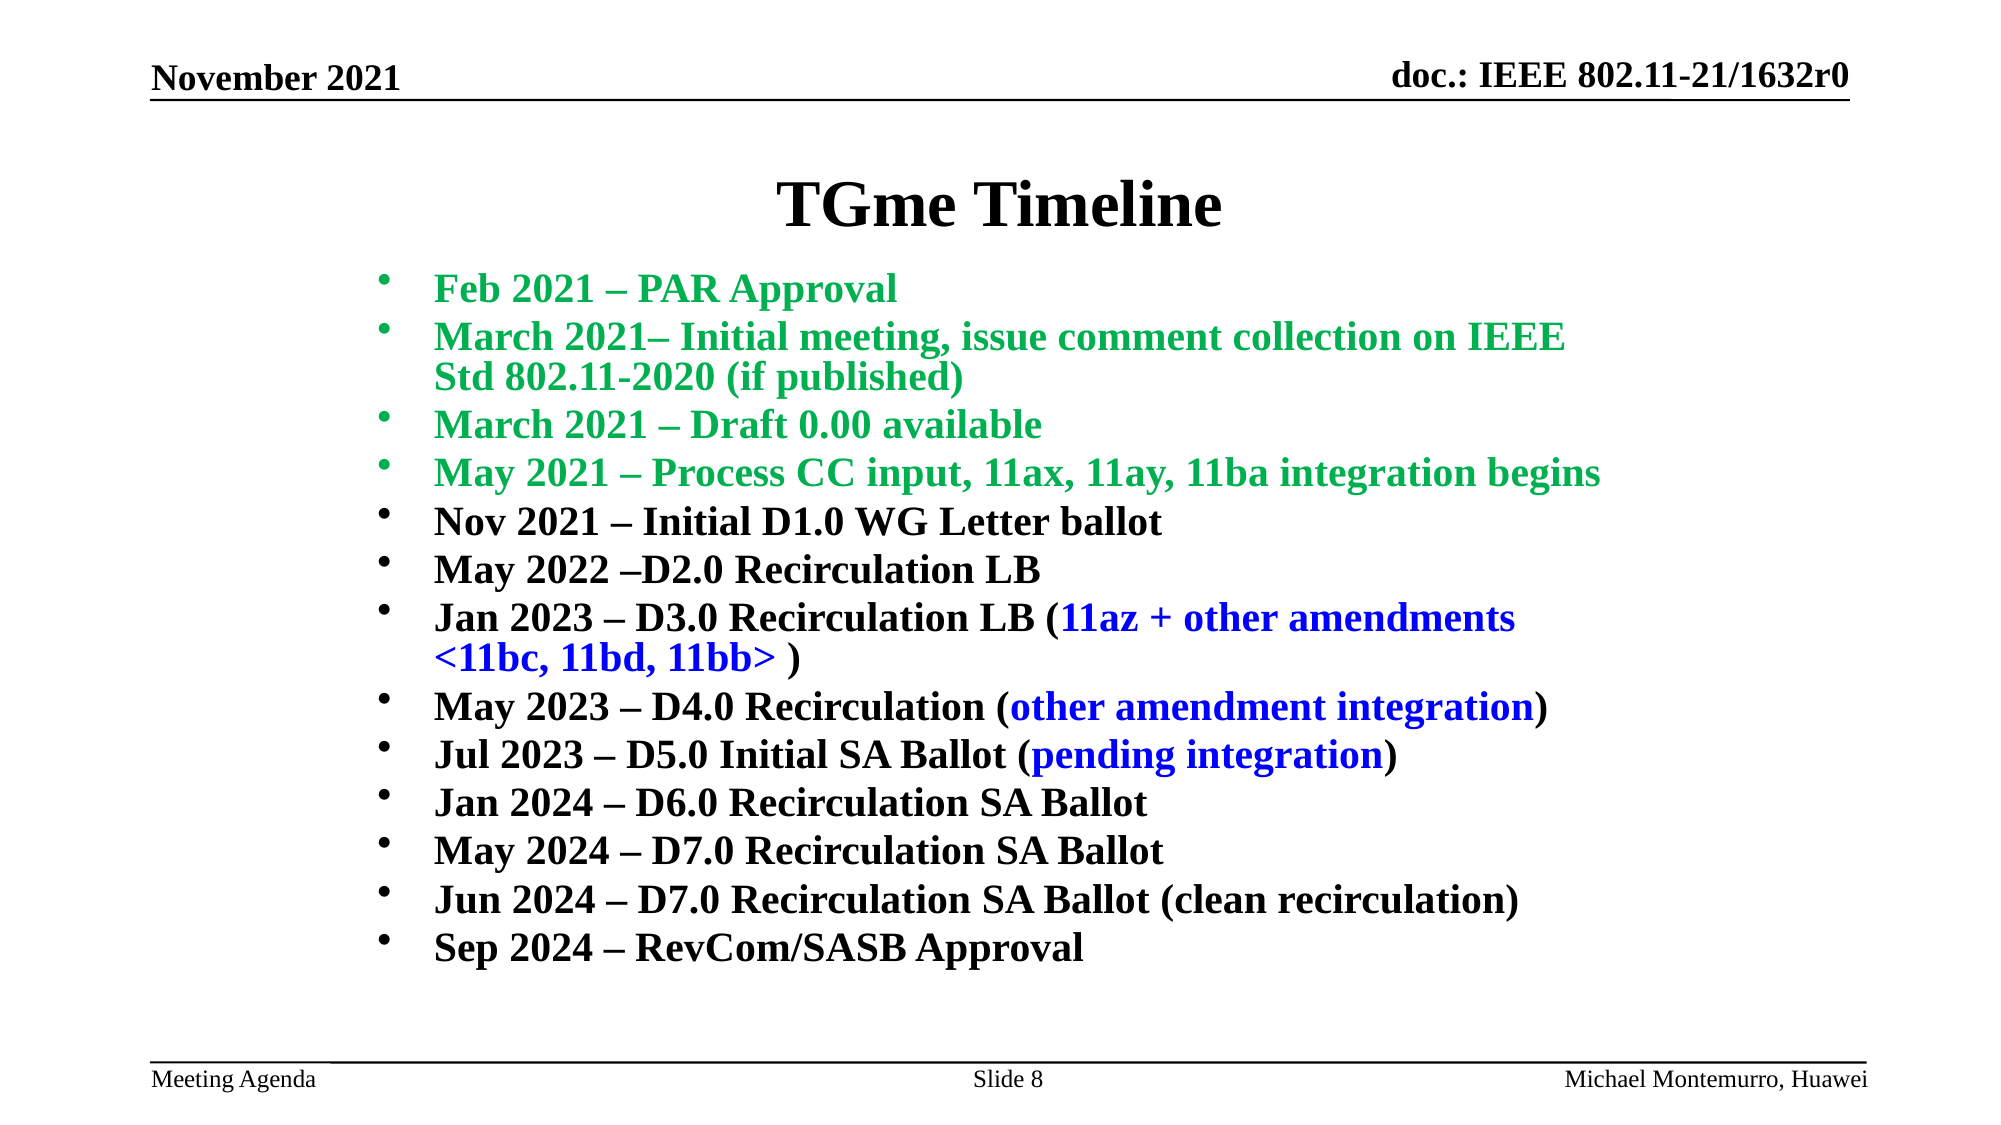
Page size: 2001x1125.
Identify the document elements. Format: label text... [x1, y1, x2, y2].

list Feb 2021 – PAR Approval March 2021– Initial meeting, issue comment collection on IEEE Std 802.11-2020 (if published) March 2021 – Draft 0.00 available May 2021 – Process CC input, 11ax, 11ay, 11ba integration begins Nov 2021 – Initial D1.0 WG Letter ballot May 2022 –D2.0 Recirculation LB Jan 2023 – D3.0 Recirculation LB (11az + other amendments <11bc, 11bd, 11bb> ) May 2023 – D4.0 Recirculation (other amendment integration) Jul 2023 – D5.0 Initial SA Ballot (pending integration) Jan 2024 – D6.0 Recirculation SA Ballot May 2024 – D7.0 Recirculation SA Ballot Jun 2024 – D7.0 Recirculation SA Ballot (clean recirculation) Sep 2024 – RevCom/SASB Approval [362, 288, 1638, 938]
slide_number Slide 8 [972, 1061, 1045, 1093]
title TGme Timeline [150, 112, 1850, 288]
footer Michael Montemurro, Huawei [1266, 1061, 1869, 1093]
